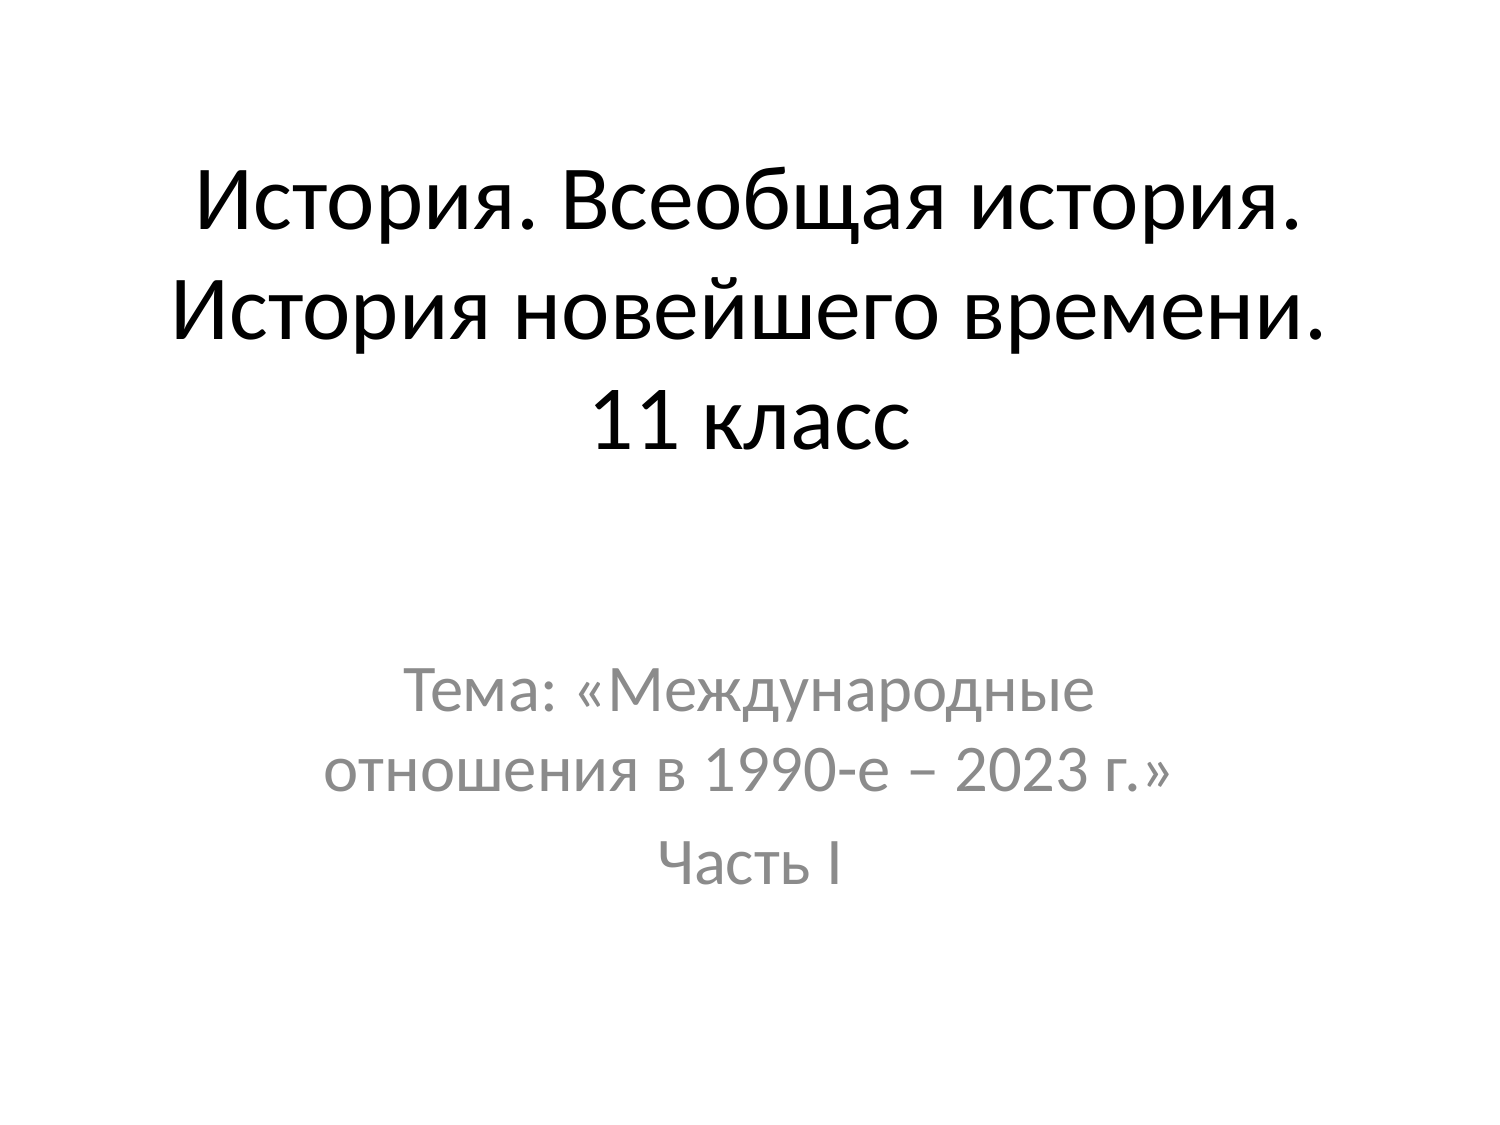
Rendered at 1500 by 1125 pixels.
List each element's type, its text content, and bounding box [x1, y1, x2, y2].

text_box История. Всеобщая история. История новейшего времени. 11 класс [112, 78, 1388, 527]
text_box Тема: «Международные отношения в 1990-е – 2023 г.» Часть I [225, 637, 1275, 925]
